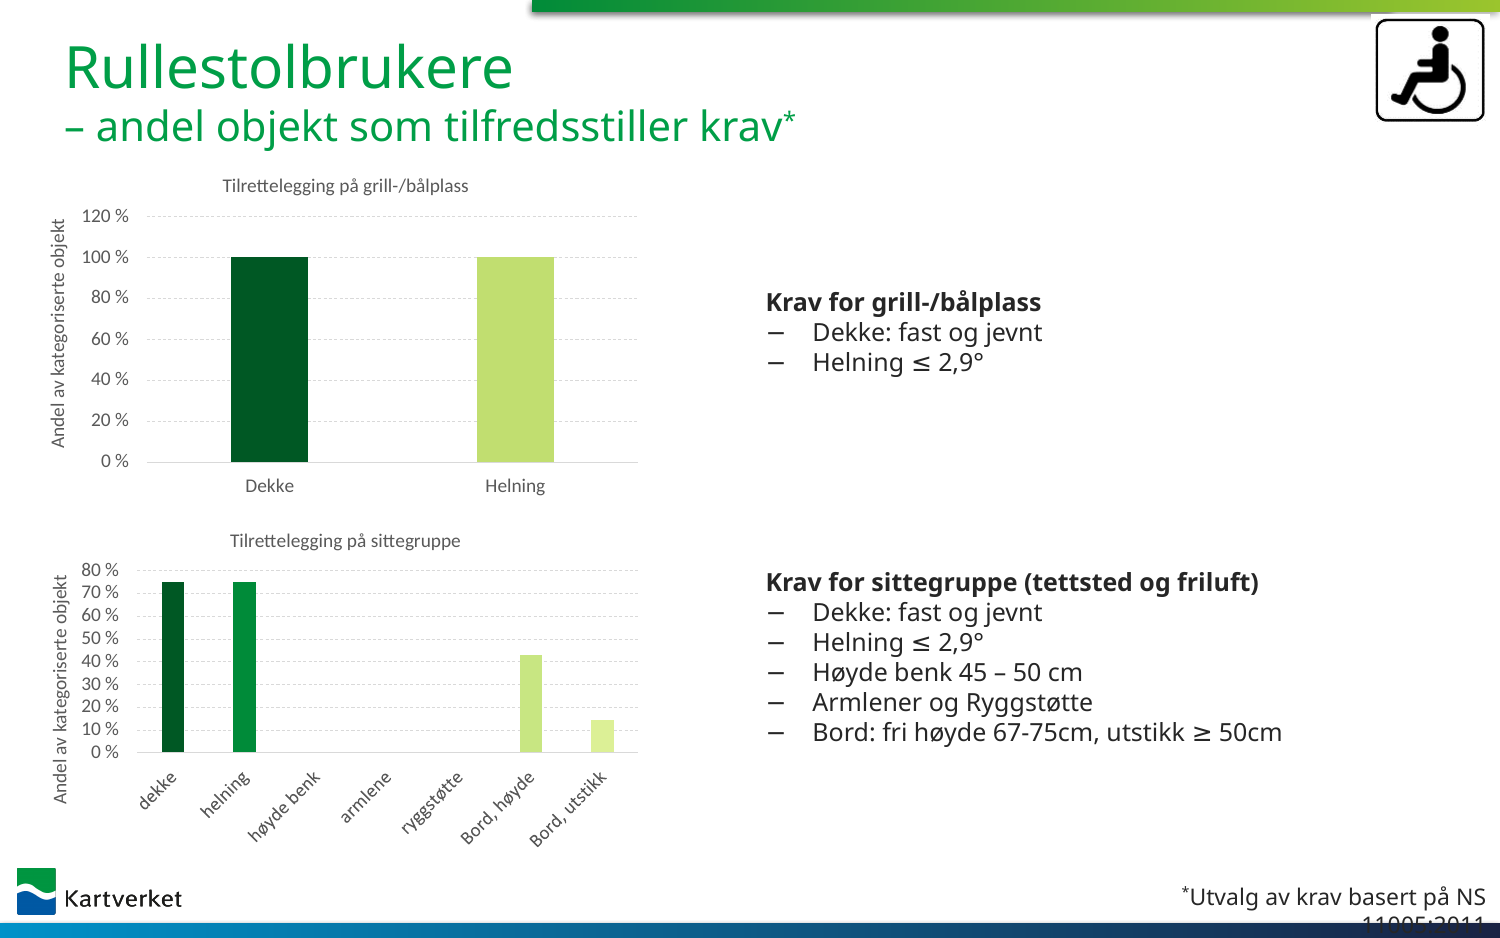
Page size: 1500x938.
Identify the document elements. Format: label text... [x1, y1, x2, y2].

text_box Krav for grill-/bålplass Dekke: fast og jevnt Helning ≤ 2,9° [750, 279, 1452, 384]
picture [1371, 13, 1491, 127]
text_box Rullestolbrukere – andel objekt som tilfredsstiller krav* [49, 14, 1431, 158]
text_box *Utvalg av krav basert på NS 11005:2011 [1068, 873, 1500, 938]
picture [41, 520, 650, 859]
text_box Krav for sittegruppe (tettsted og friluft) Dekke: fast og jevnt Helning ≤ 2,9° Høyde benk 45 – 50 cm Armlener og Ryggstøtte Bord: fri høyde 67-75cm, utstikk ≥ 50cm [750, 559, 1500, 754]
picture [41, 166, 650, 505]
